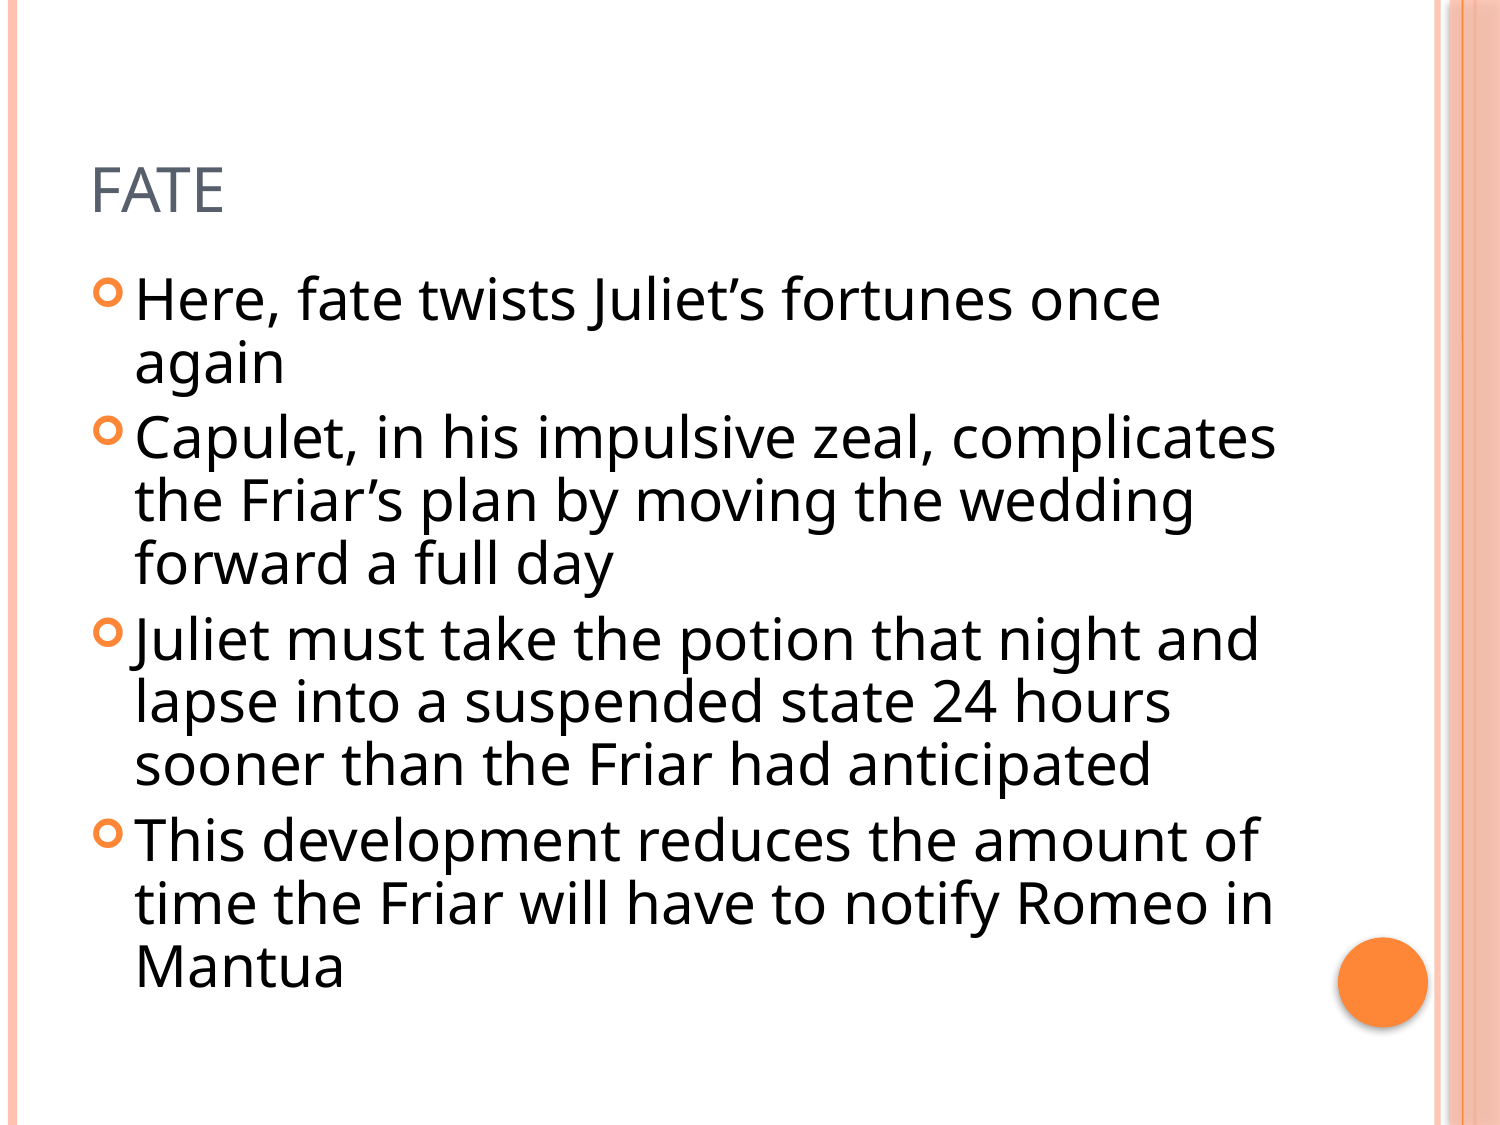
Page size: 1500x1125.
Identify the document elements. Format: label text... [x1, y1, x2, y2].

title Fate [75, 45, 1300, 233]
list Here, fate twists Juliet’s fortunes once again Capulet, in his impulsive zeal, complicates the Friar’s plan by moving the wedding forward a full day Juliet must take the potion that night and lapse into a suspended state 24 hours sooner than the Friar had anticipated This development reduces the amount of time the Friar will have to notify Romeo in Mantua [75, 262, 1300, 1062]
